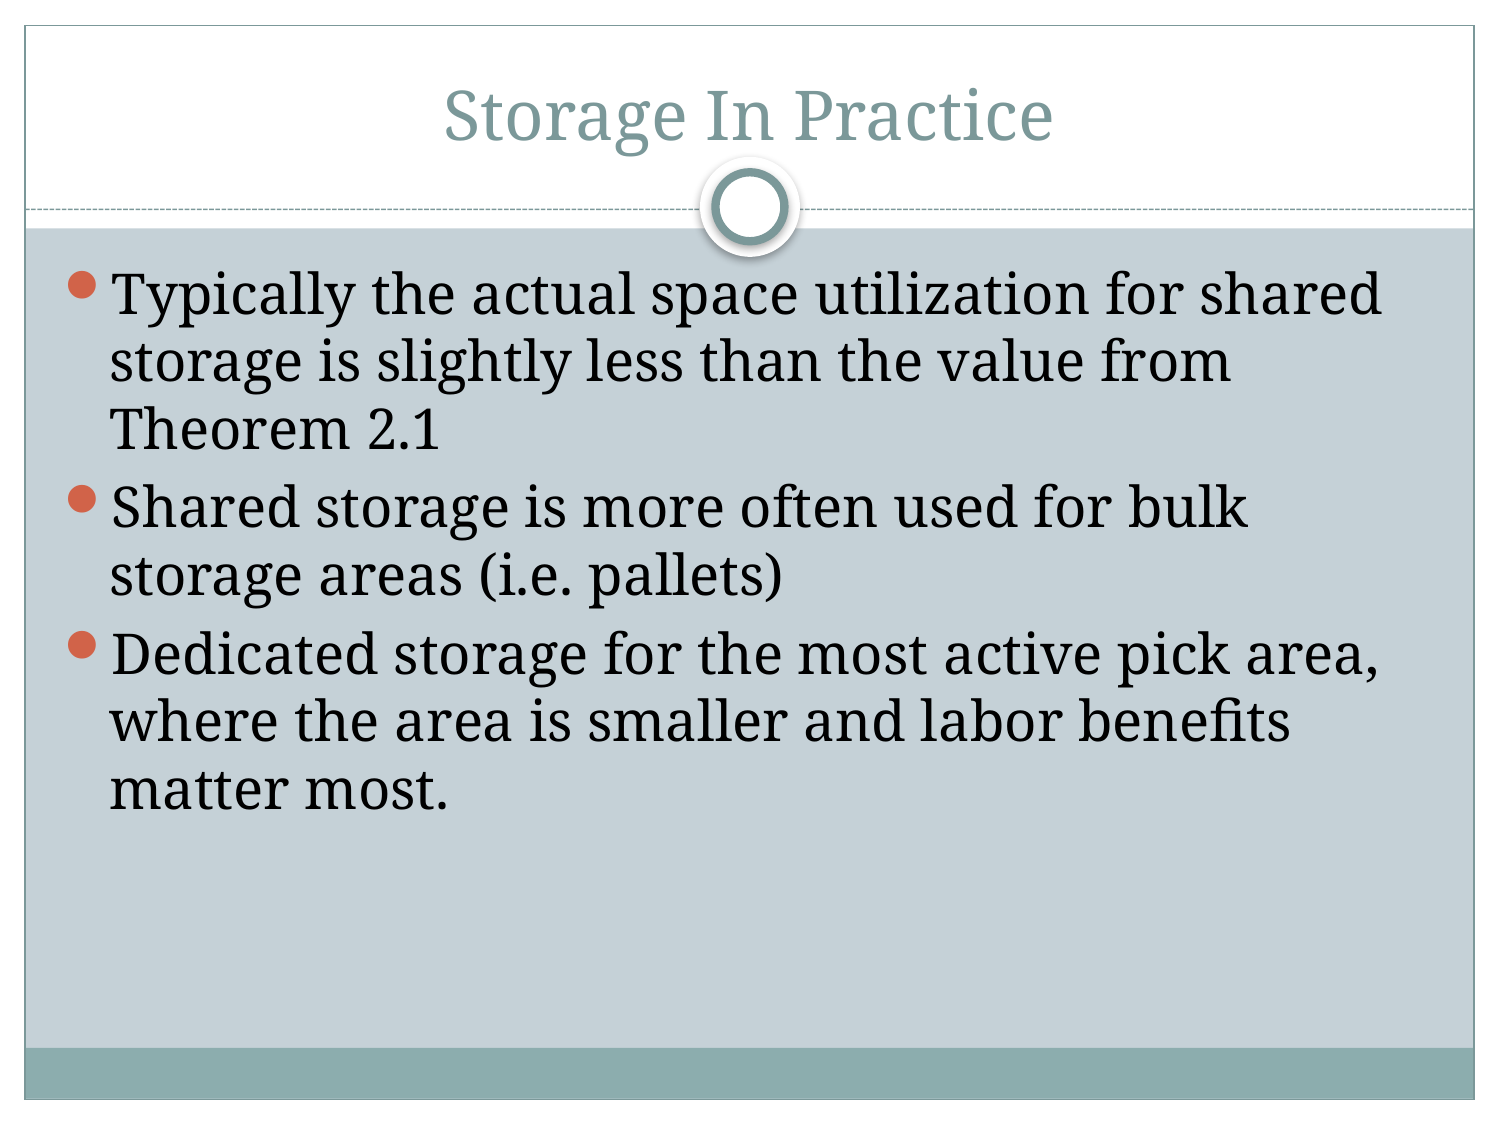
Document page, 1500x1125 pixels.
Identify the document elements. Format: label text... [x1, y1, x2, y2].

list Typically the actual space utilization for shared storage is slightly less than the value from Theorem 2.1 Shared storage is more often used for bulk storage areas (i.e. pallets) Dedicated storage for the most active pick area, where the area is smaller and labor benefits matter most. [49, 250, 1445, 1001]
title Storage In Practice [49, 37, 1450, 162]
